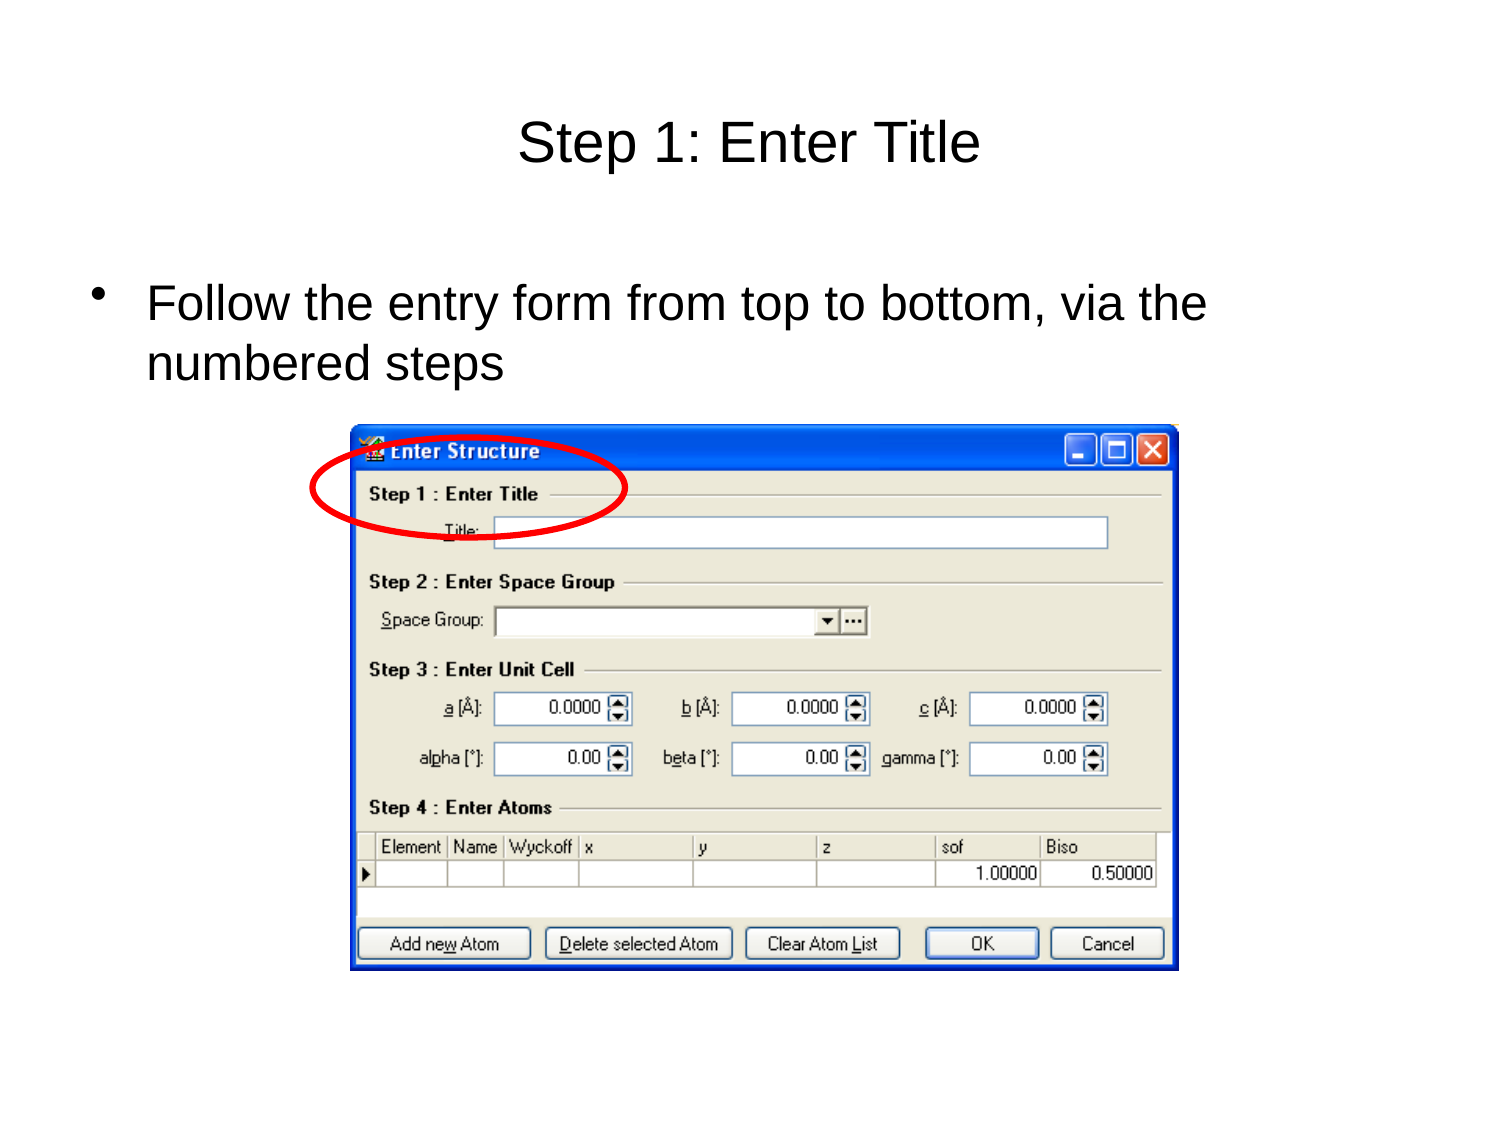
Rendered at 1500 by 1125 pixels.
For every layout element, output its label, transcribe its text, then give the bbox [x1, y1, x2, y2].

picture [349, 424, 1179, 971]
list Follow the entry form from top to bottom, via the numbered steps [75, 262, 1425, 1005]
title Step 1: Enter Title [75, 45, 1425, 233]
text_box [312, 457, 344, 518]
